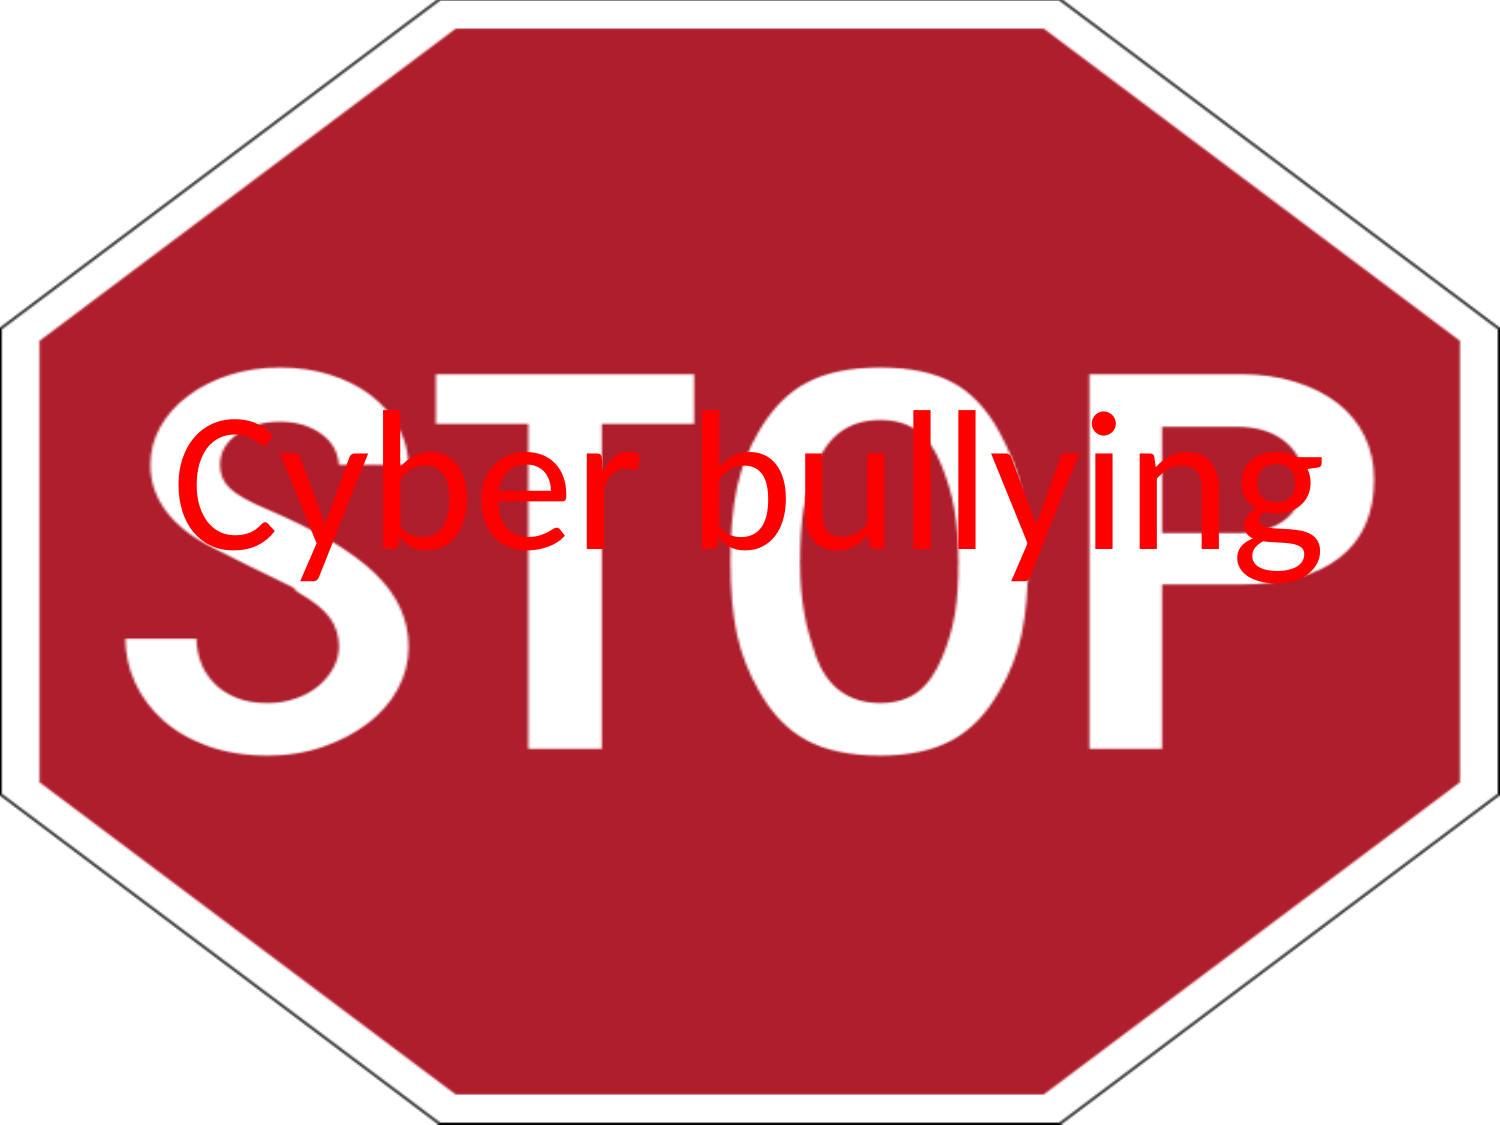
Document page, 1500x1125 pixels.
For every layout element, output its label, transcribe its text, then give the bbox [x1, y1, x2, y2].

picture [0, 0, 1500, 1125]
title Cyber bullying [112, 349, 1388, 591]
